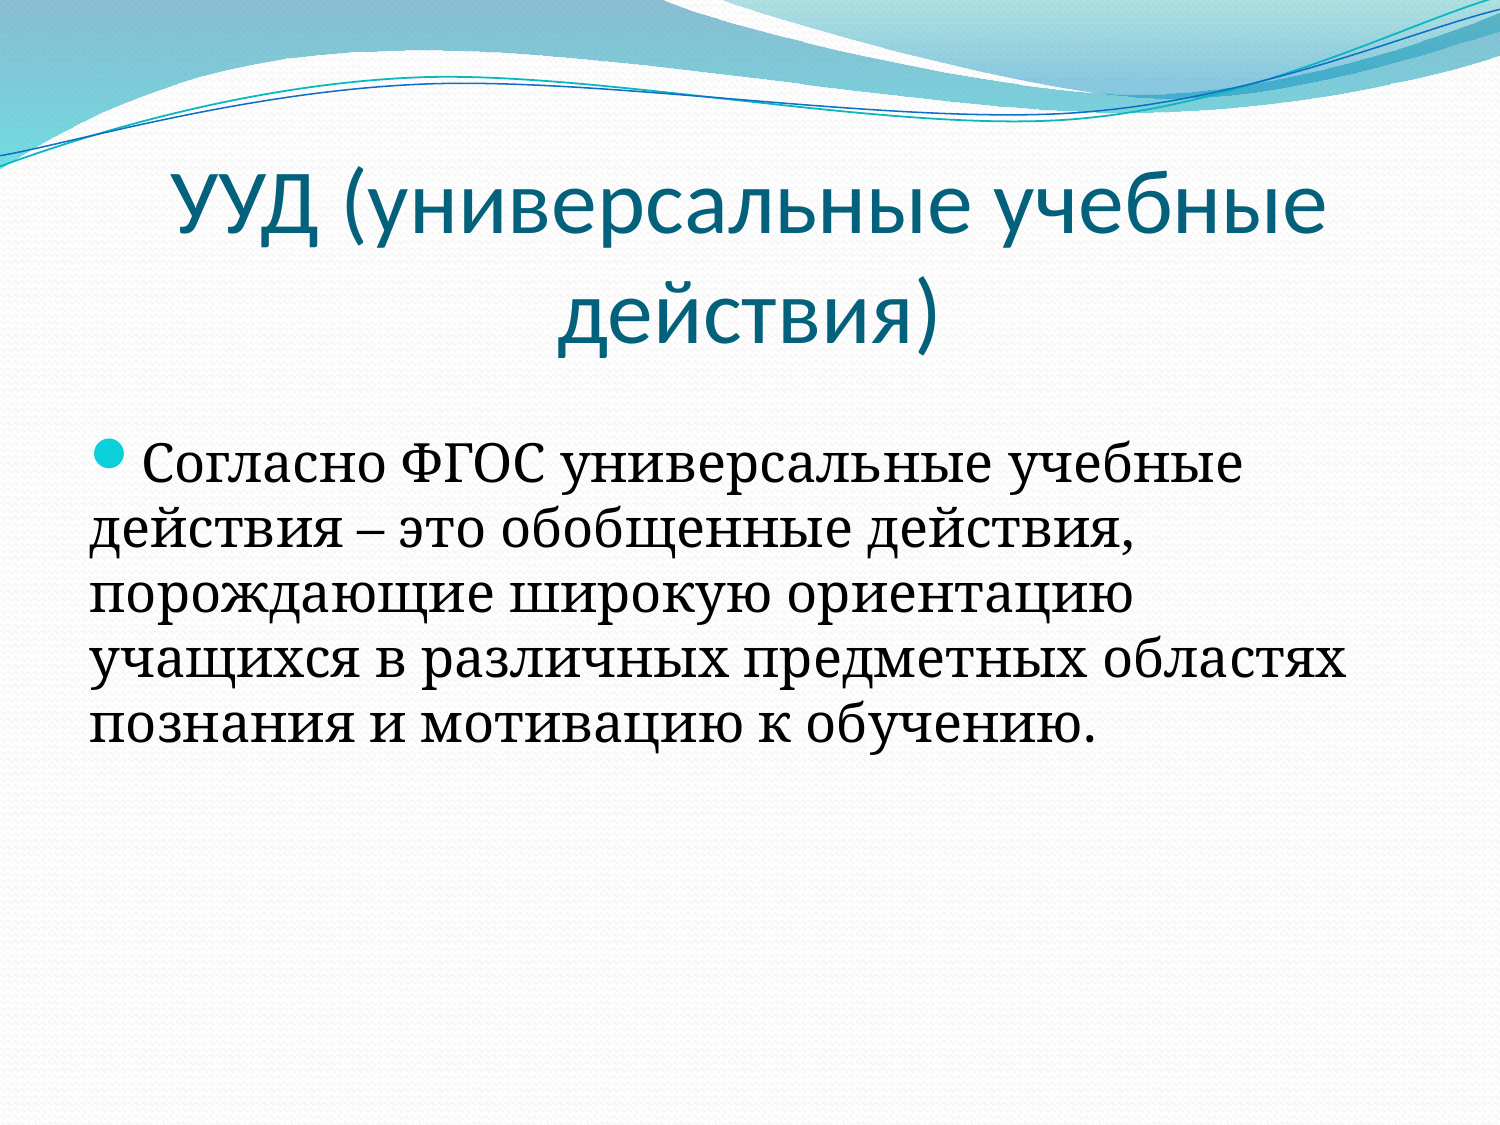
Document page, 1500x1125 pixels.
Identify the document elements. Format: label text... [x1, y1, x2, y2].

title УУД (универсальные учебные действия) [75, 115, 1425, 362]
list Согласно ФГОС универсальные учебные действия – это обобщенные действия, порождающие широкую ориентацию учащихся в различных предметных областях познания и мотивацию к обучению. [75, 420, 1425, 1038]
